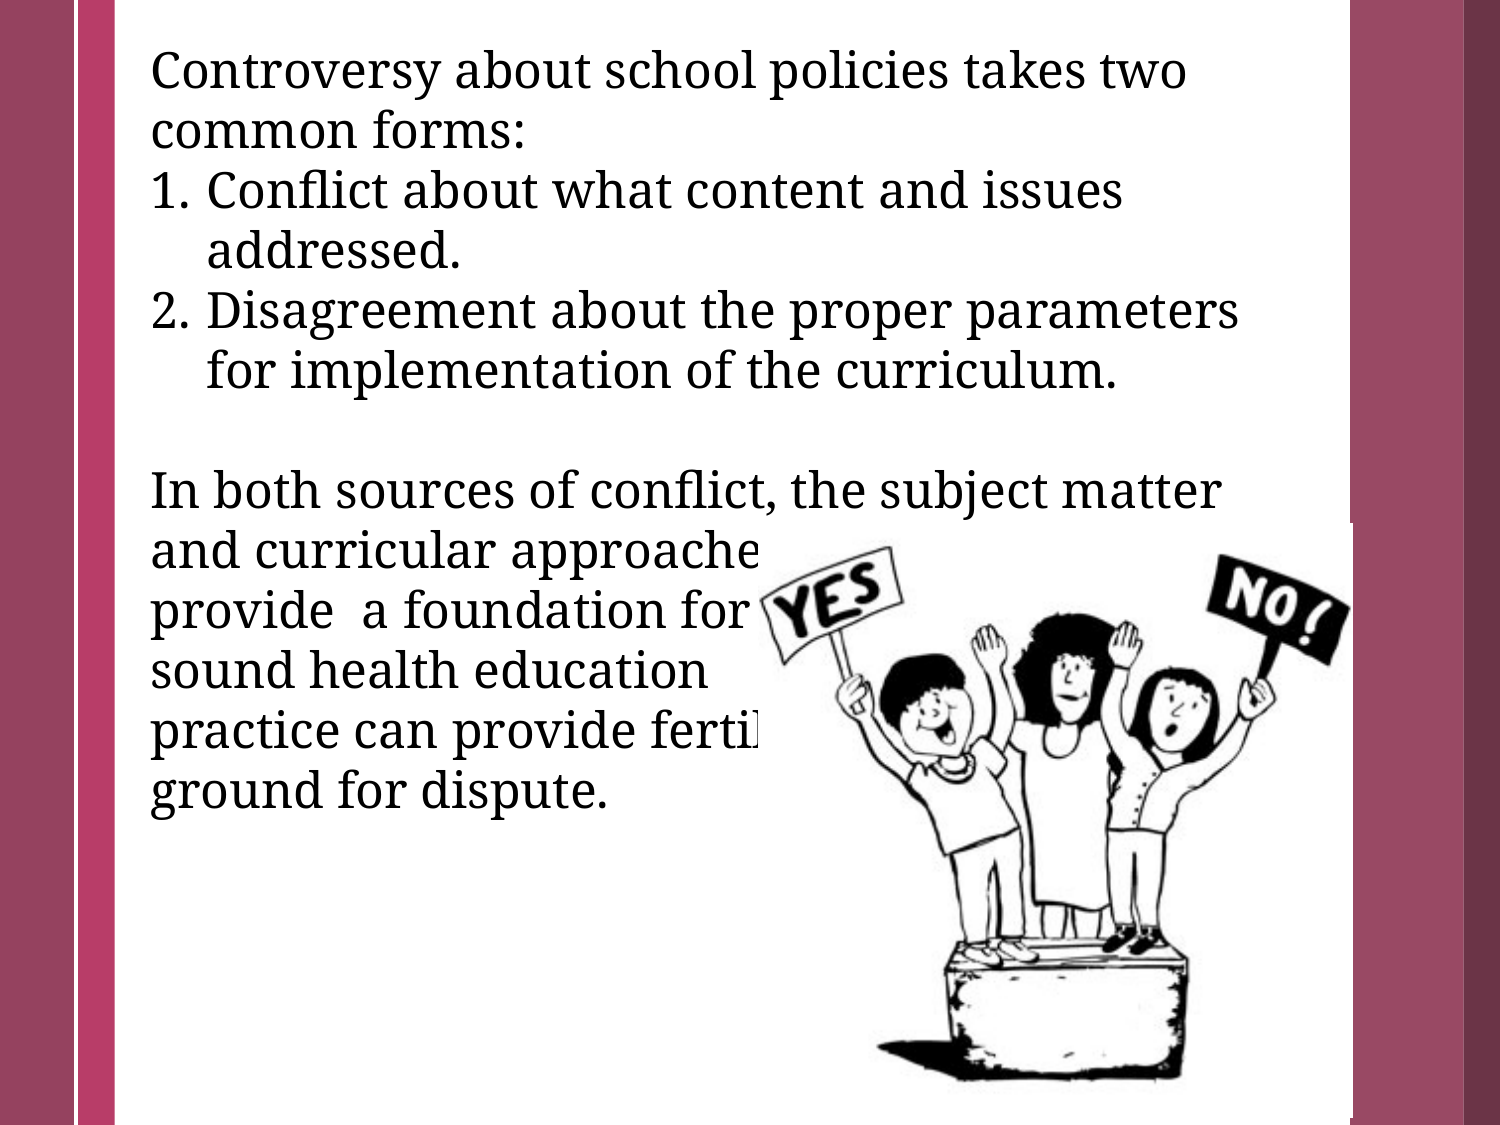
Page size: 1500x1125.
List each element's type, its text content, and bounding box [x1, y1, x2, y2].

text_box Controversy about school policies takes two common forms: Conflict about what content and issues addressed. Disagreement about the proper parameters for implementation of the curriculum. In both sources of conflict, the subject matter and curricular approaches that provide a foundation for sound health education practice can provide fertile ground for dispute. [135, 30, 1294, 826]
picture [758, 523, 1353, 1118]
